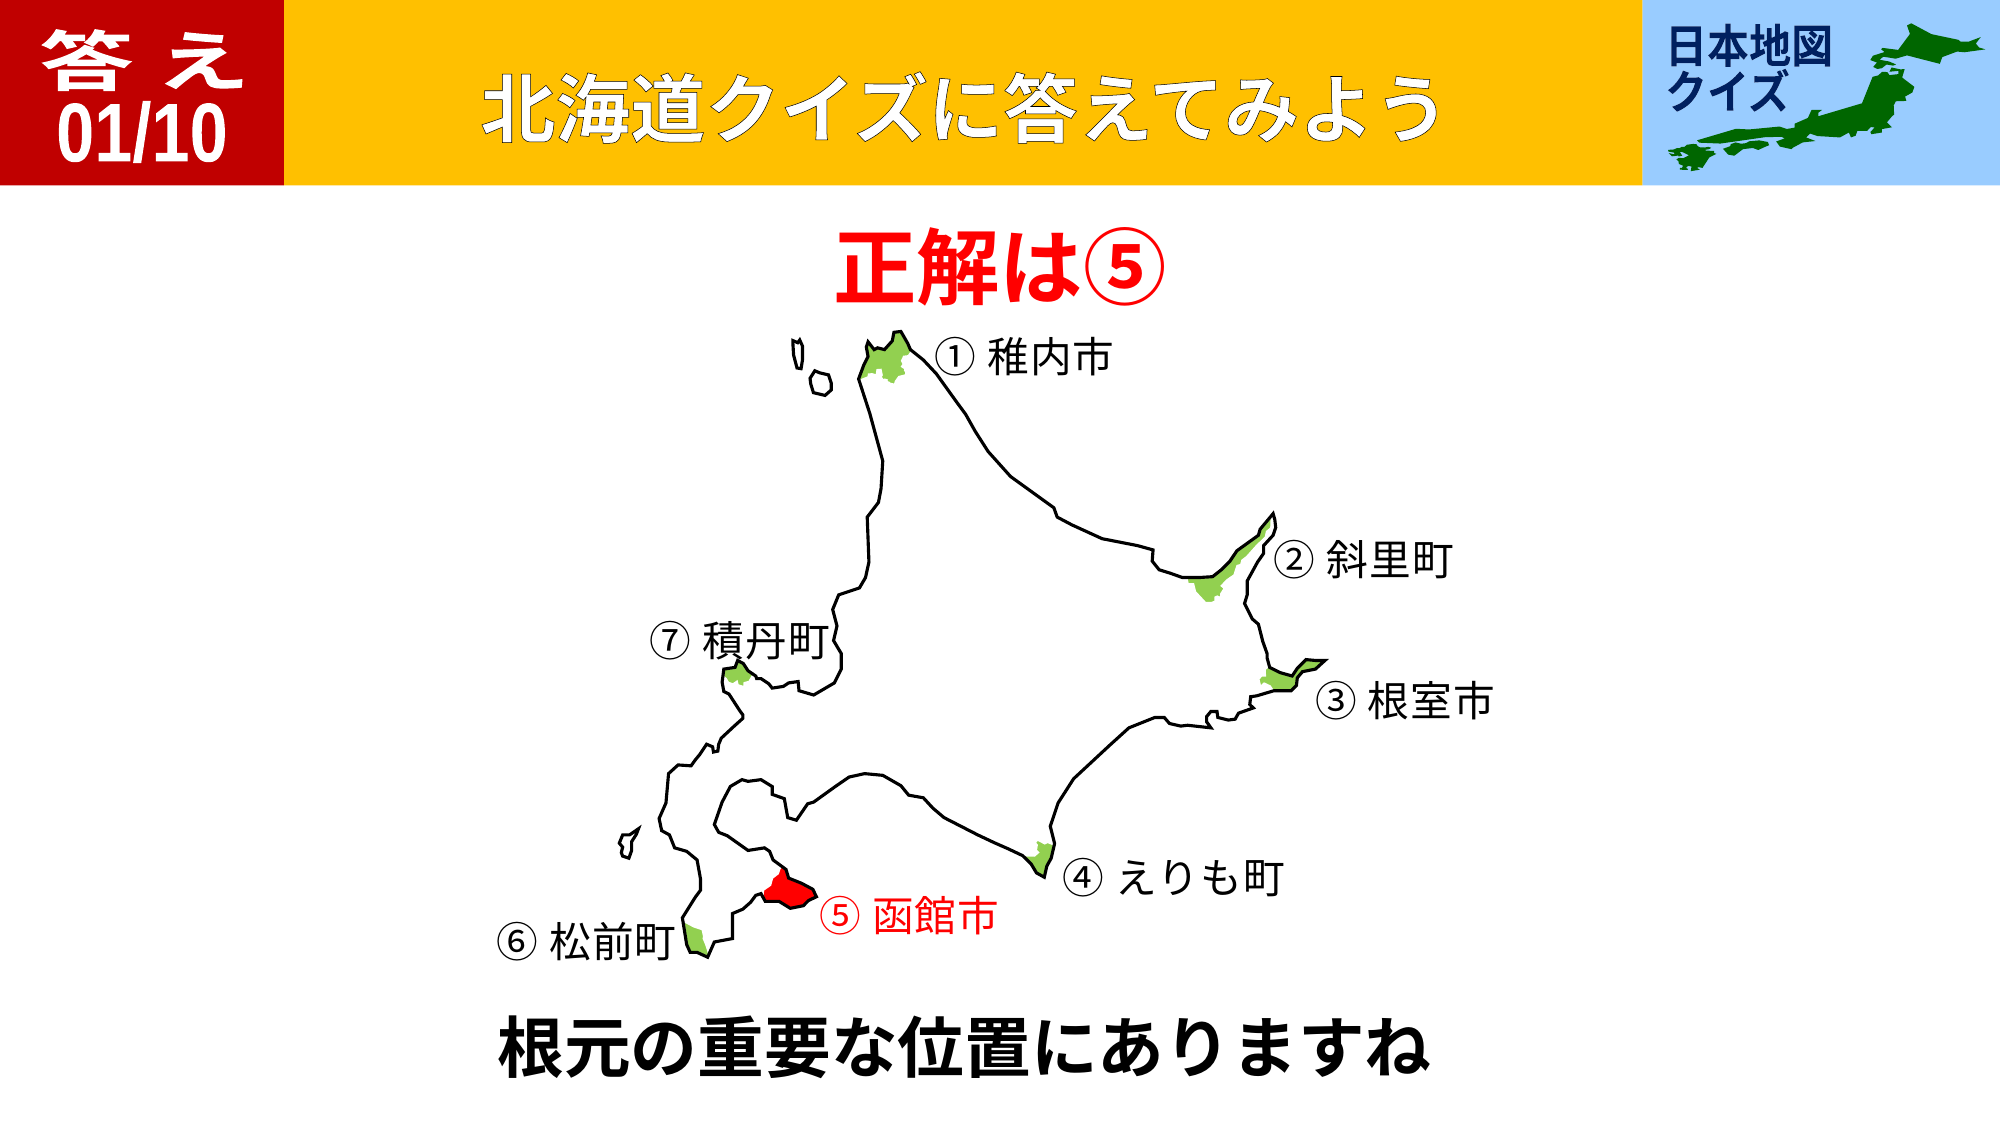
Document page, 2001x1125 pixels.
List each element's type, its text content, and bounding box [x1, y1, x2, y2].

text_box 根元の重要な位置にありますね [482, 998, 1447, 1093]
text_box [500, 323, 1492, 965]
text_box 正解は⑤ [818, 207, 1182, 322]
